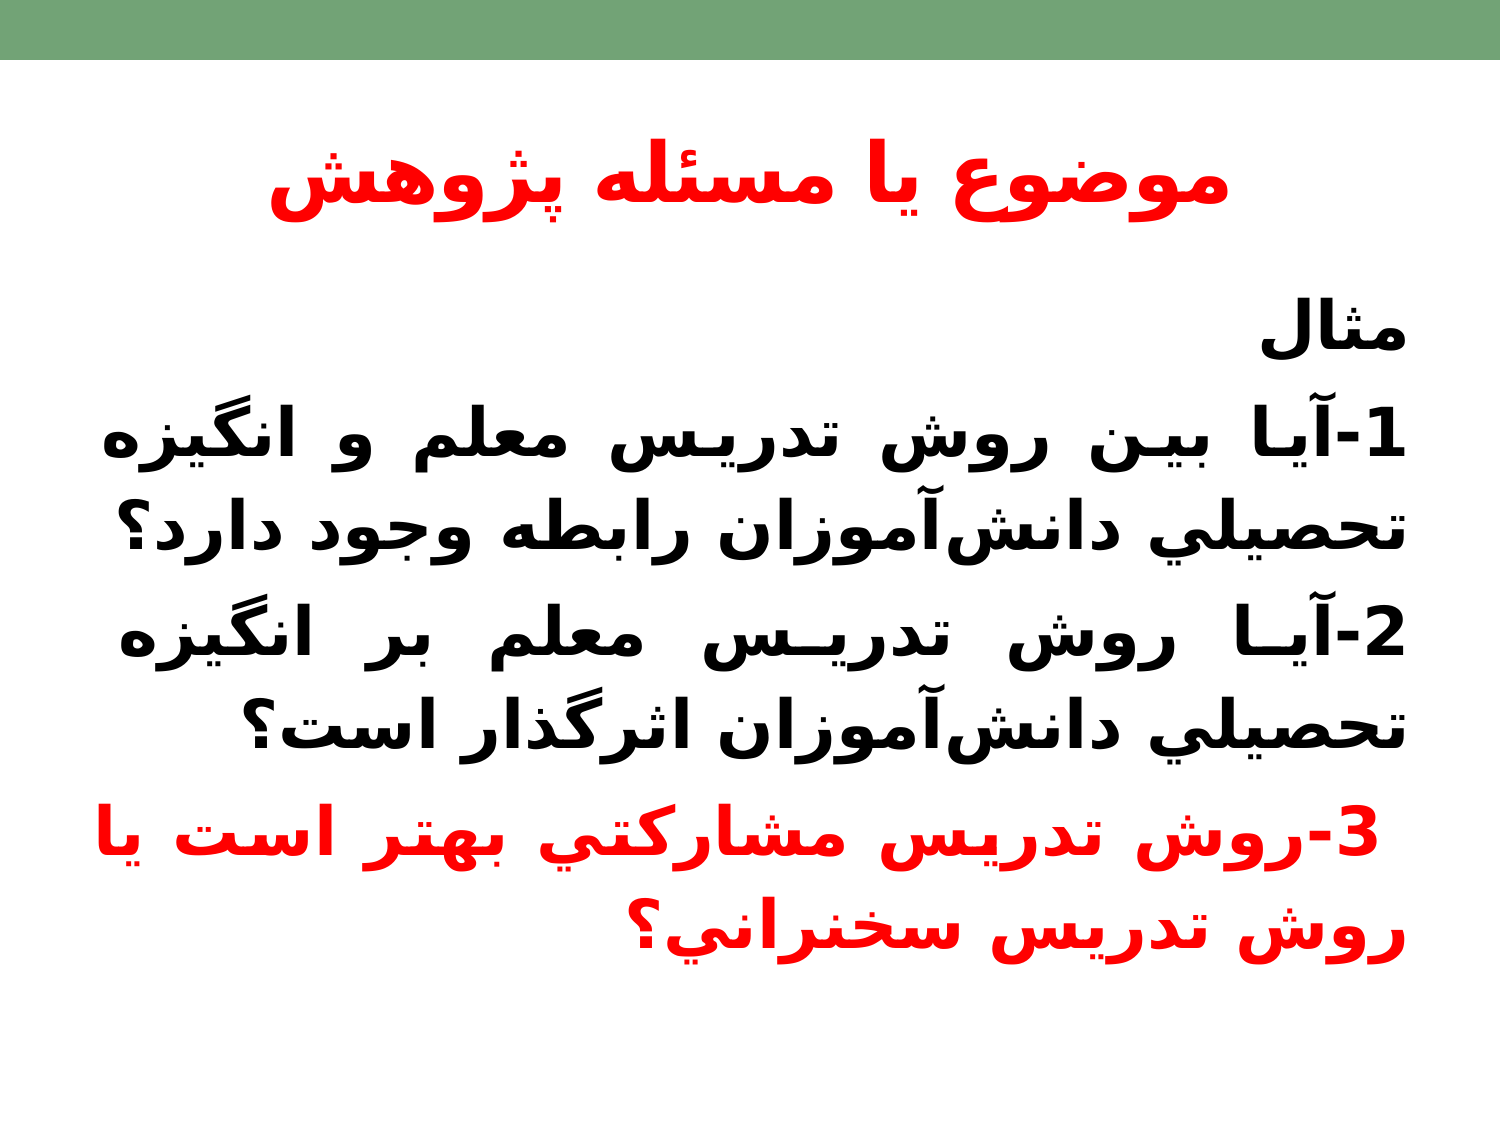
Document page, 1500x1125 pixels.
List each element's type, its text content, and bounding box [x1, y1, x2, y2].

list مثال 1-آيا بين روش تدريس معلم و انگيزه تحصيلي دانش‌آموزان رابطه وجود دارد؟ 2-آيا روش تدريس معلم بر انگيزه تحصيلي دانش‌آموزان اثرگذار است؟ 3-روش تدريس مشاركتي بهتر است يا روش تدريس سخنراني؟ [75, 262, 1425, 1063]
title موضوع يا مسئله پژوهش [75, 87, 1425, 250]
